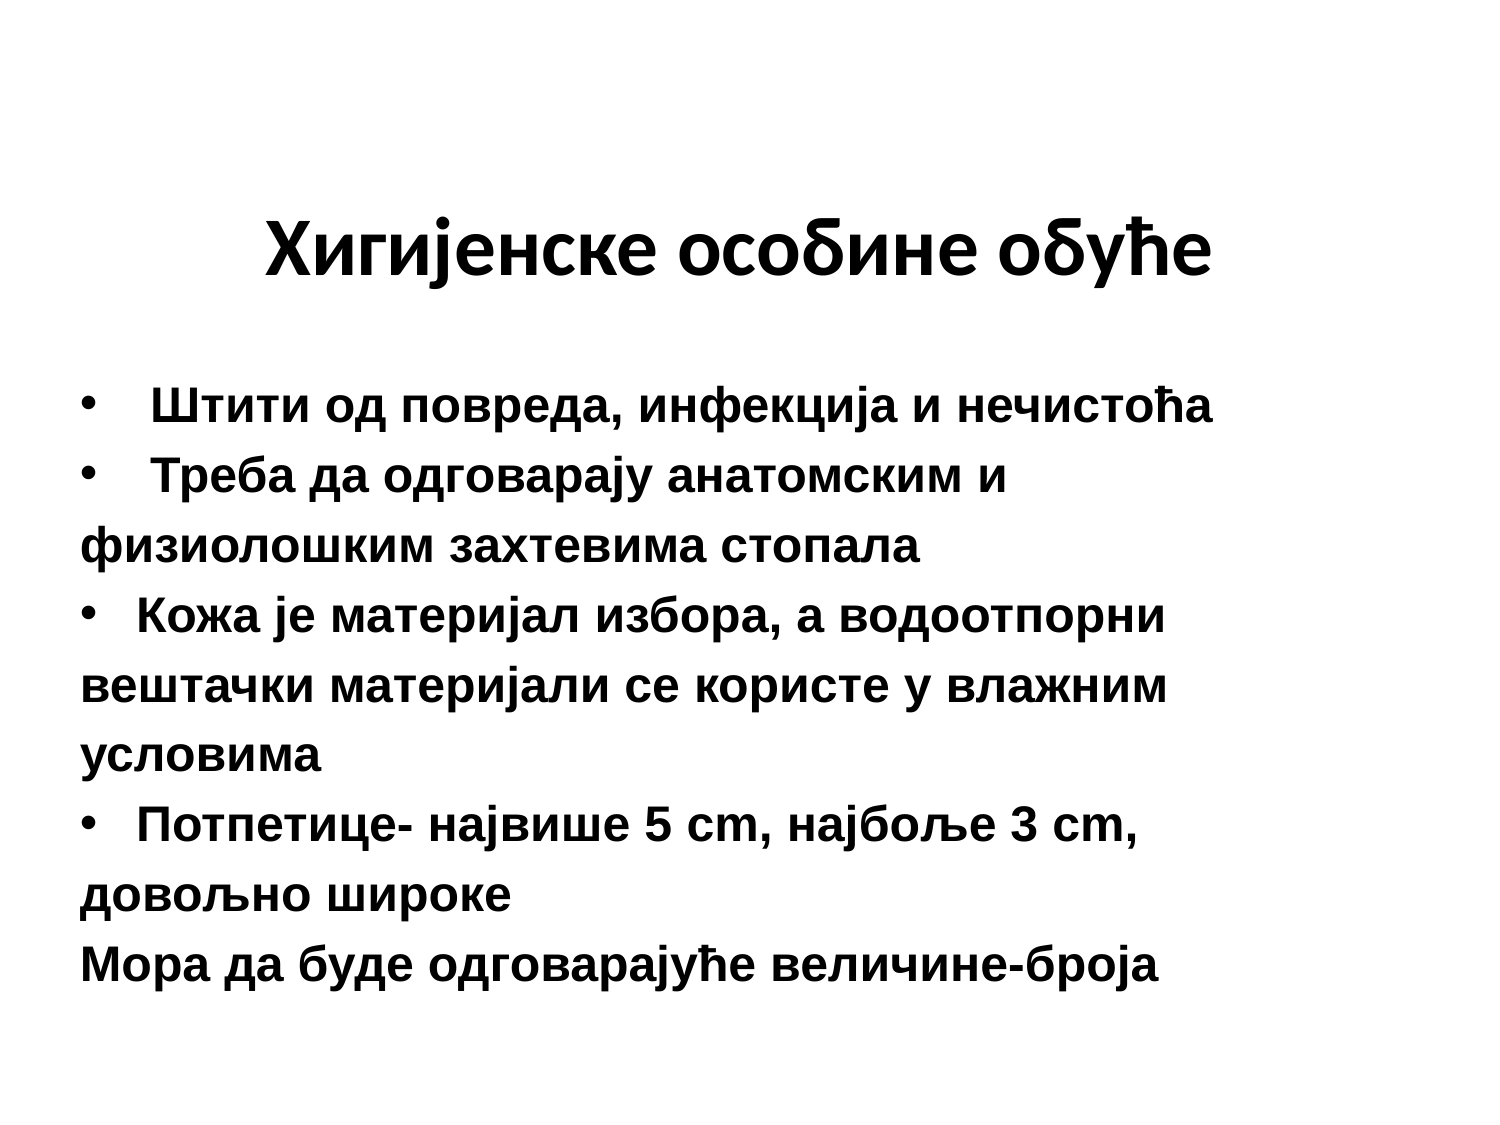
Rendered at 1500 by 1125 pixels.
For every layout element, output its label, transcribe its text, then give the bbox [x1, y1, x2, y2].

list Хигијенске особине обуће Штити од повреда, инфекција и нечистоћа Треба да одговарају анатомским и физиолошким захтевима стопала Кожа је материјал избора, а водоотпорни вештачки материјали се користе у влажним условима Потпетице- највише 5 cm, најбоље 3 cm, довољно широке Мора да буде одговарајуће величине-броја [64, 184, 1416, 1071]
